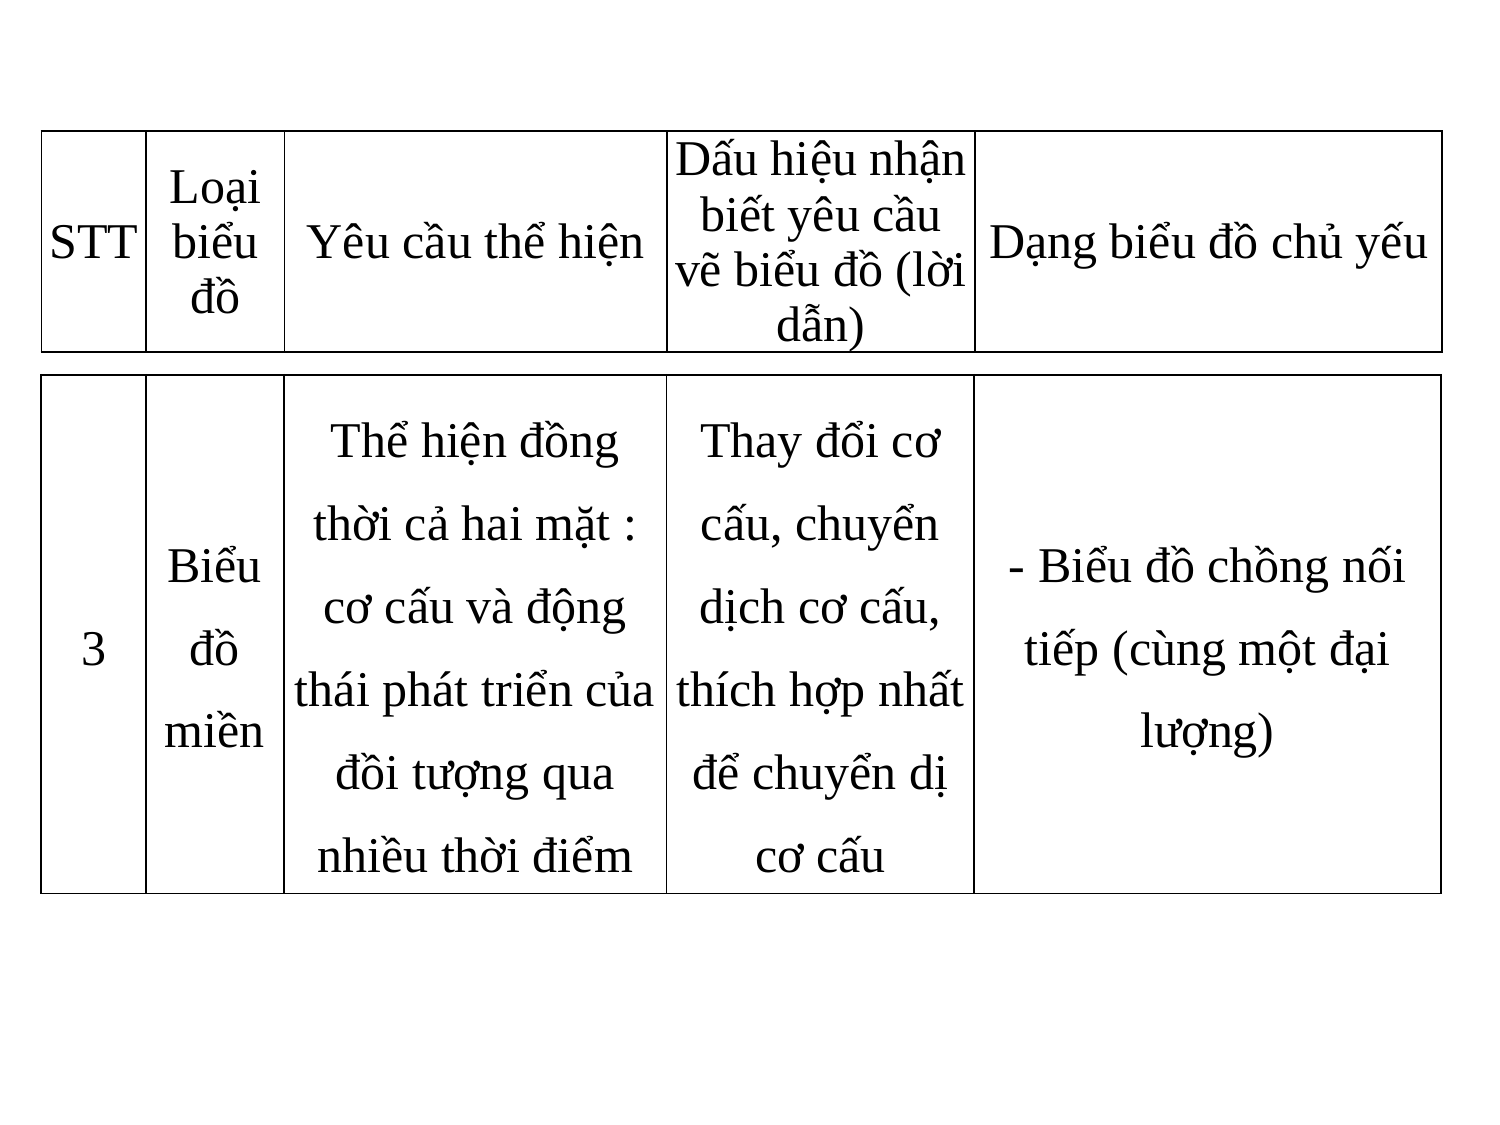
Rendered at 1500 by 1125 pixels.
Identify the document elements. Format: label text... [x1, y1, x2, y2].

table_header Dấu hiệu nhận biết yêu cầu vẽ biểu đồ (lời dẫn) [668, 132, 974, 351]
table_header Thể hiện đồng thời cả hai mặt : cơ cấu và động thái phát triển của đồi tượng qua nhiều thời điểm [285, 376, 666, 893]
table_header Yêu cầu thể hiện [285, 132, 666, 351]
table_header 3 [42, 376, 145, 893]
table_header Thay đổi cơ cấu, chuyển dịch cơ cấu, thích hợp nhất để chuyển dị cơ cấu [667, 376, 973, 893]
table_header STT [42, 132, 145, 351]
table_header - Biểu đồ chồng nối tiếp (cùng một đại lượng) [975, 376, 1440, 893]
table_header Biểu đồ miền [147, 376, 283, 893]
table_header Dạng biểu đồ chủ yếu [976, 132, 1441, 351]
table_header Loại biểu đồ [147, 132, 284, 351]
